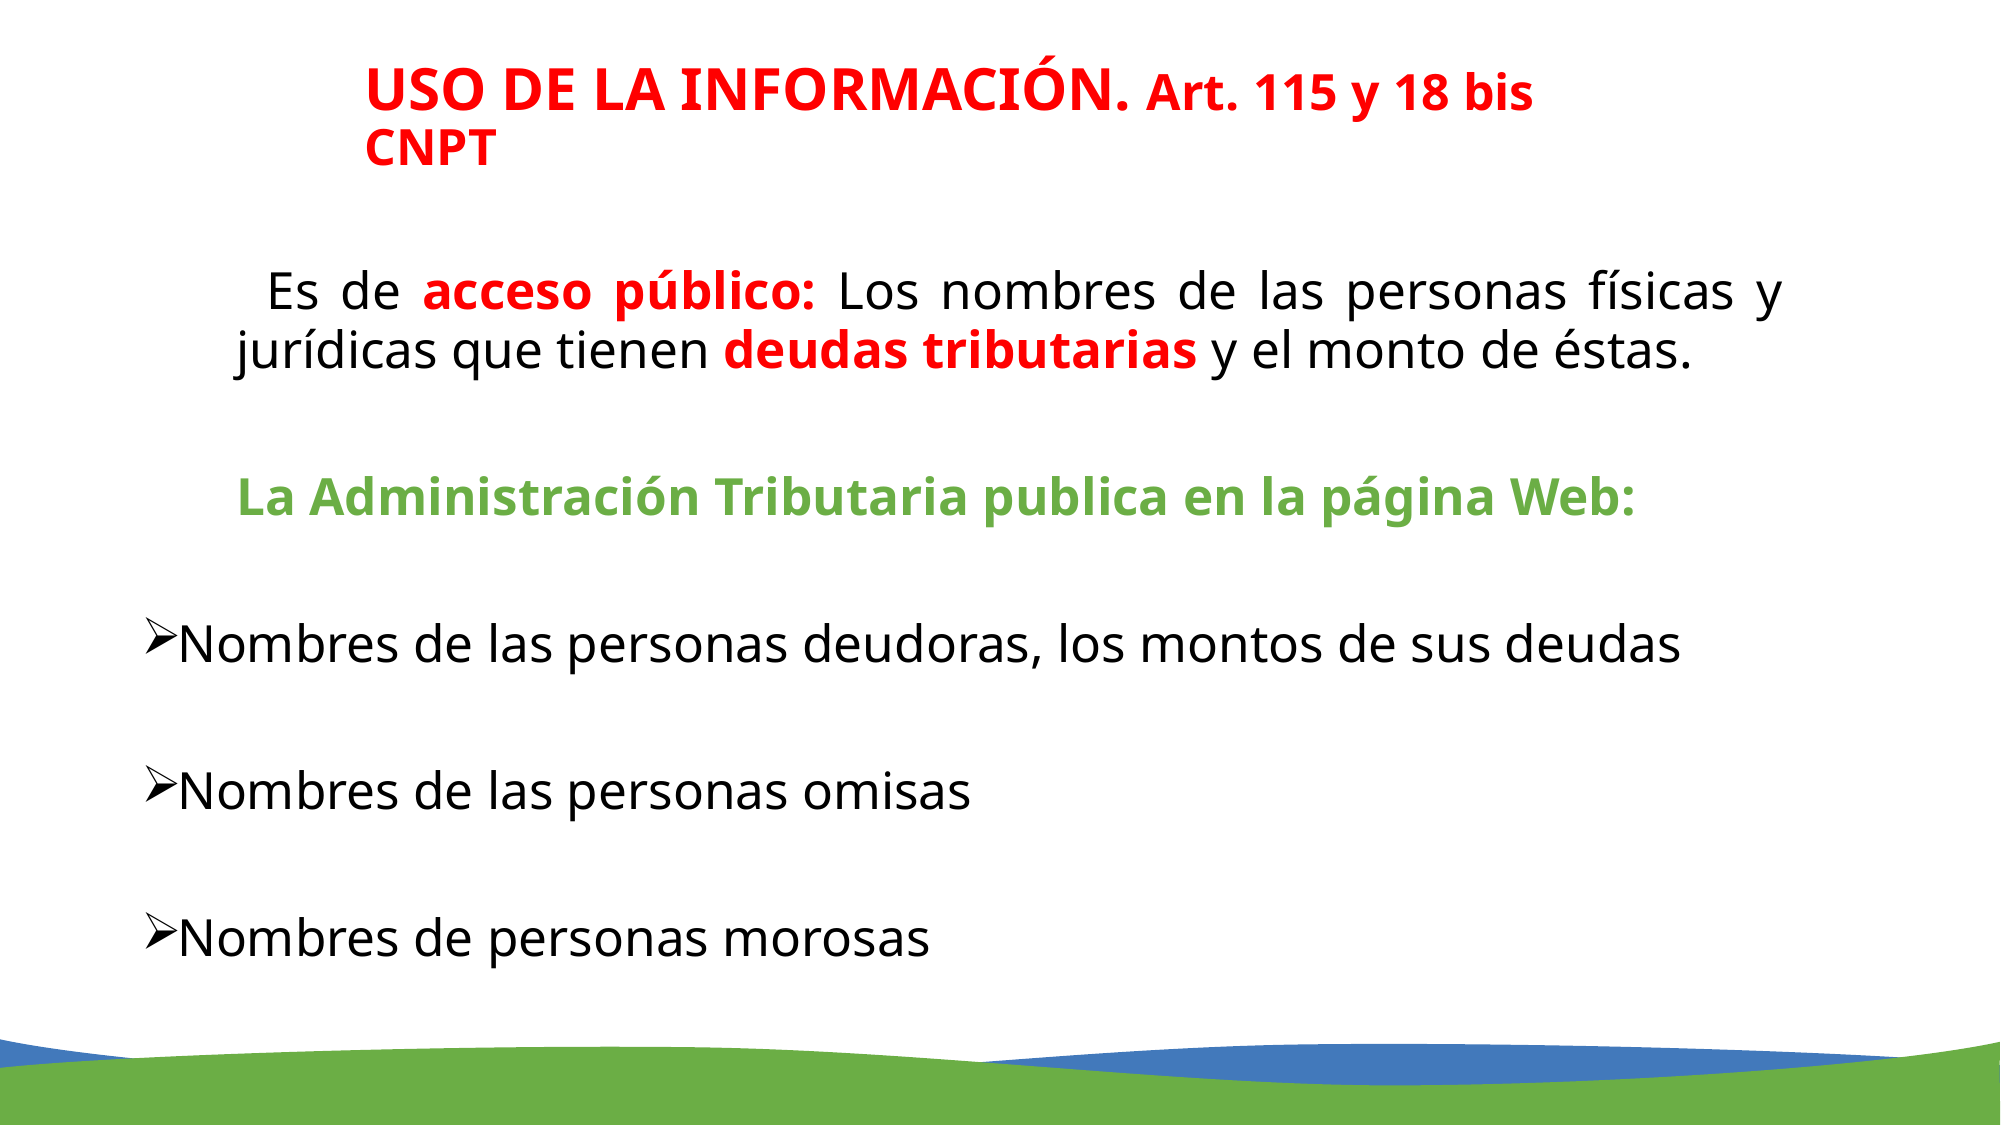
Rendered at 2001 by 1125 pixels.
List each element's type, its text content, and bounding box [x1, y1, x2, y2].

title USO DE LA INFORMACIÓN. Art. 115 y 18 bis CNPT [349, 46, 1696, 213]
text_box Es de acceso público: Los nombres de las personas físicas y jurídicas que tienen deudas tributarias y el monto de éstas. La Administración Tributaria publica en la página Web: Nombres de las personas deudoras, los montos de sus deudas Nombres de las personas omisas Nombres de personas morosas [126, 243, 1798, 988]
